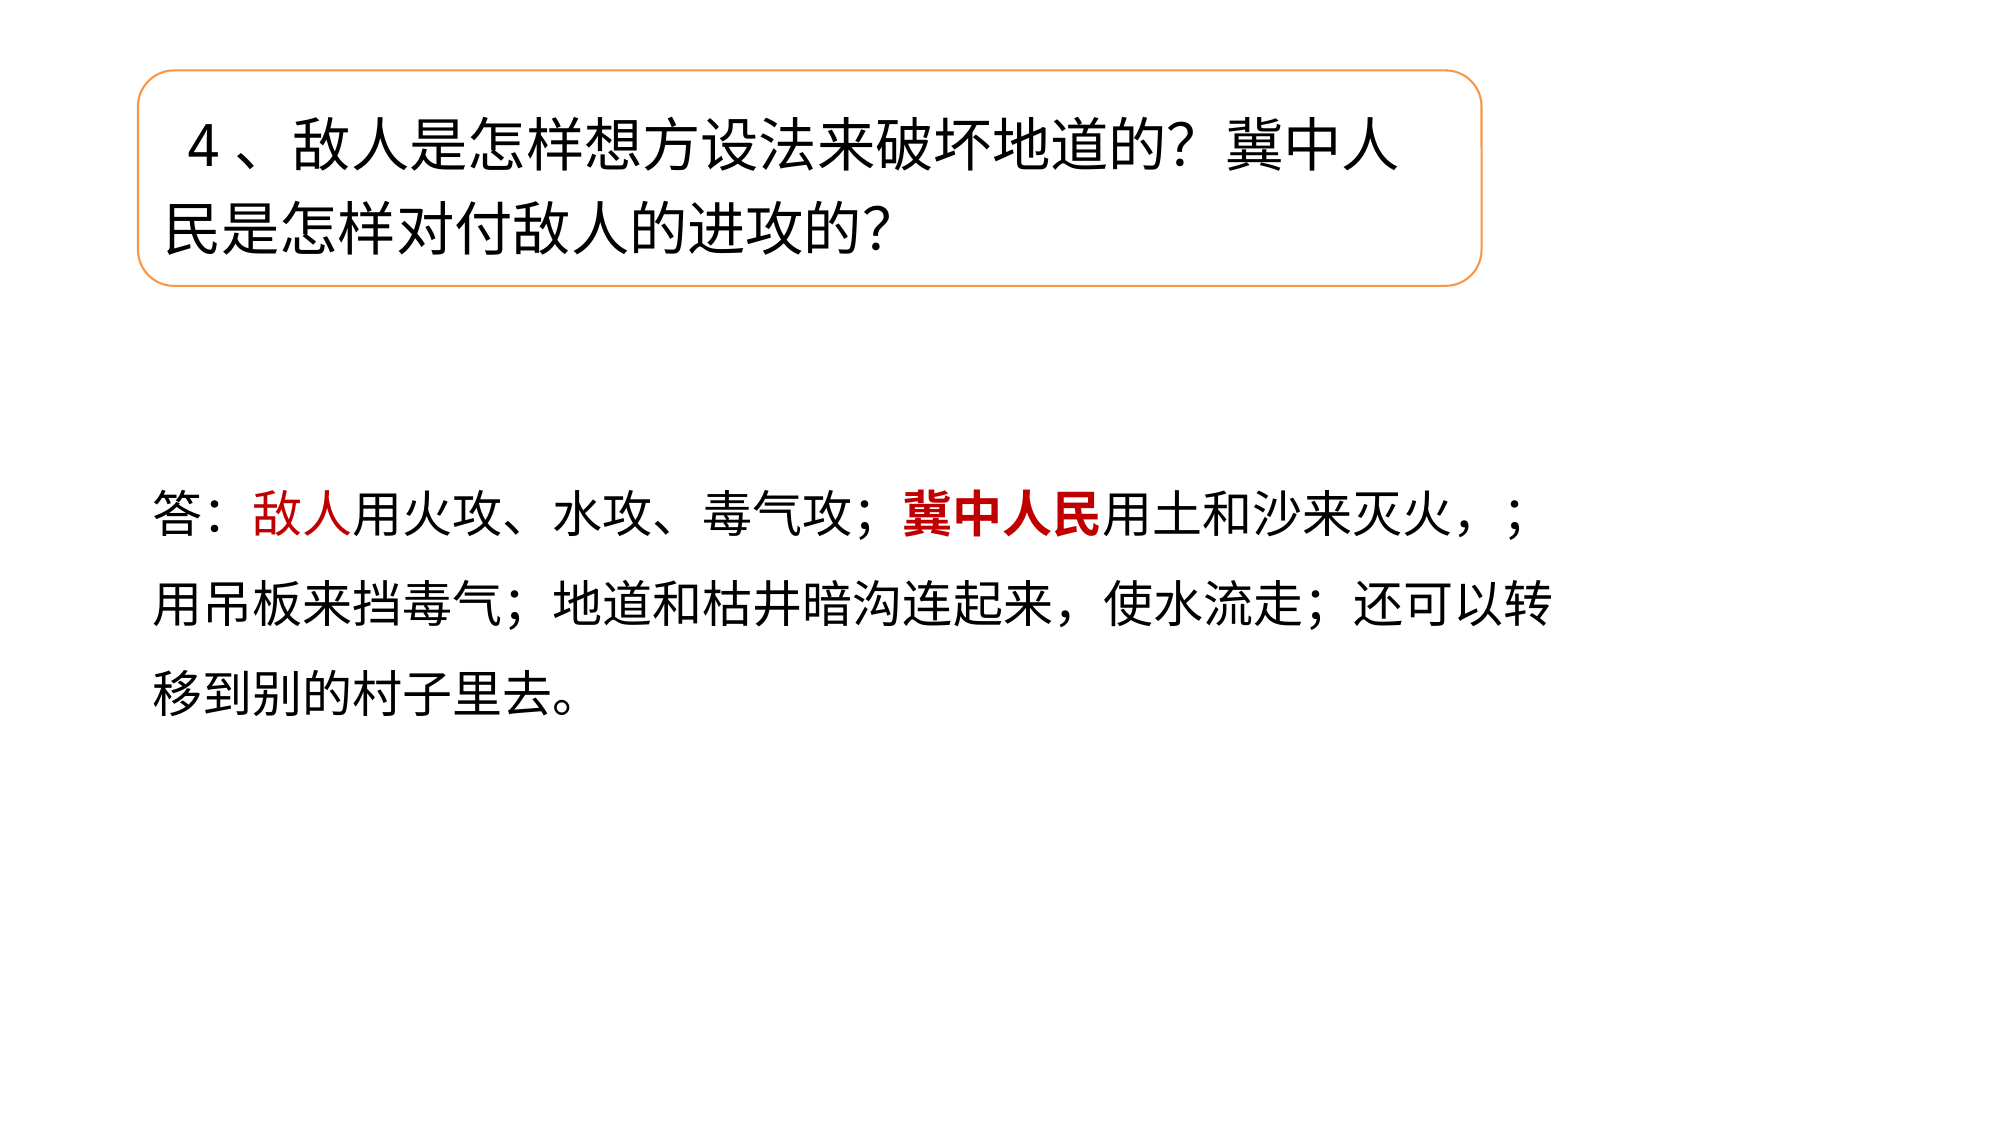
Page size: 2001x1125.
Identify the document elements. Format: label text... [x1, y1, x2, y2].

text_box 答：敌人用火攻、水攻、毒气攻；冀中人民用土和沙来灭火，；用吊板来挡毒气；地道和枯井暗沟连起来，使水流走；还可以转移到别的村子里去。 [137, 385, 1598, 791]
text_box 4、敌人是怎样想方设法来破坏地道的？冀中人民是怎样对付敌人的进攻的？ [136, 69, 1483, 287]
